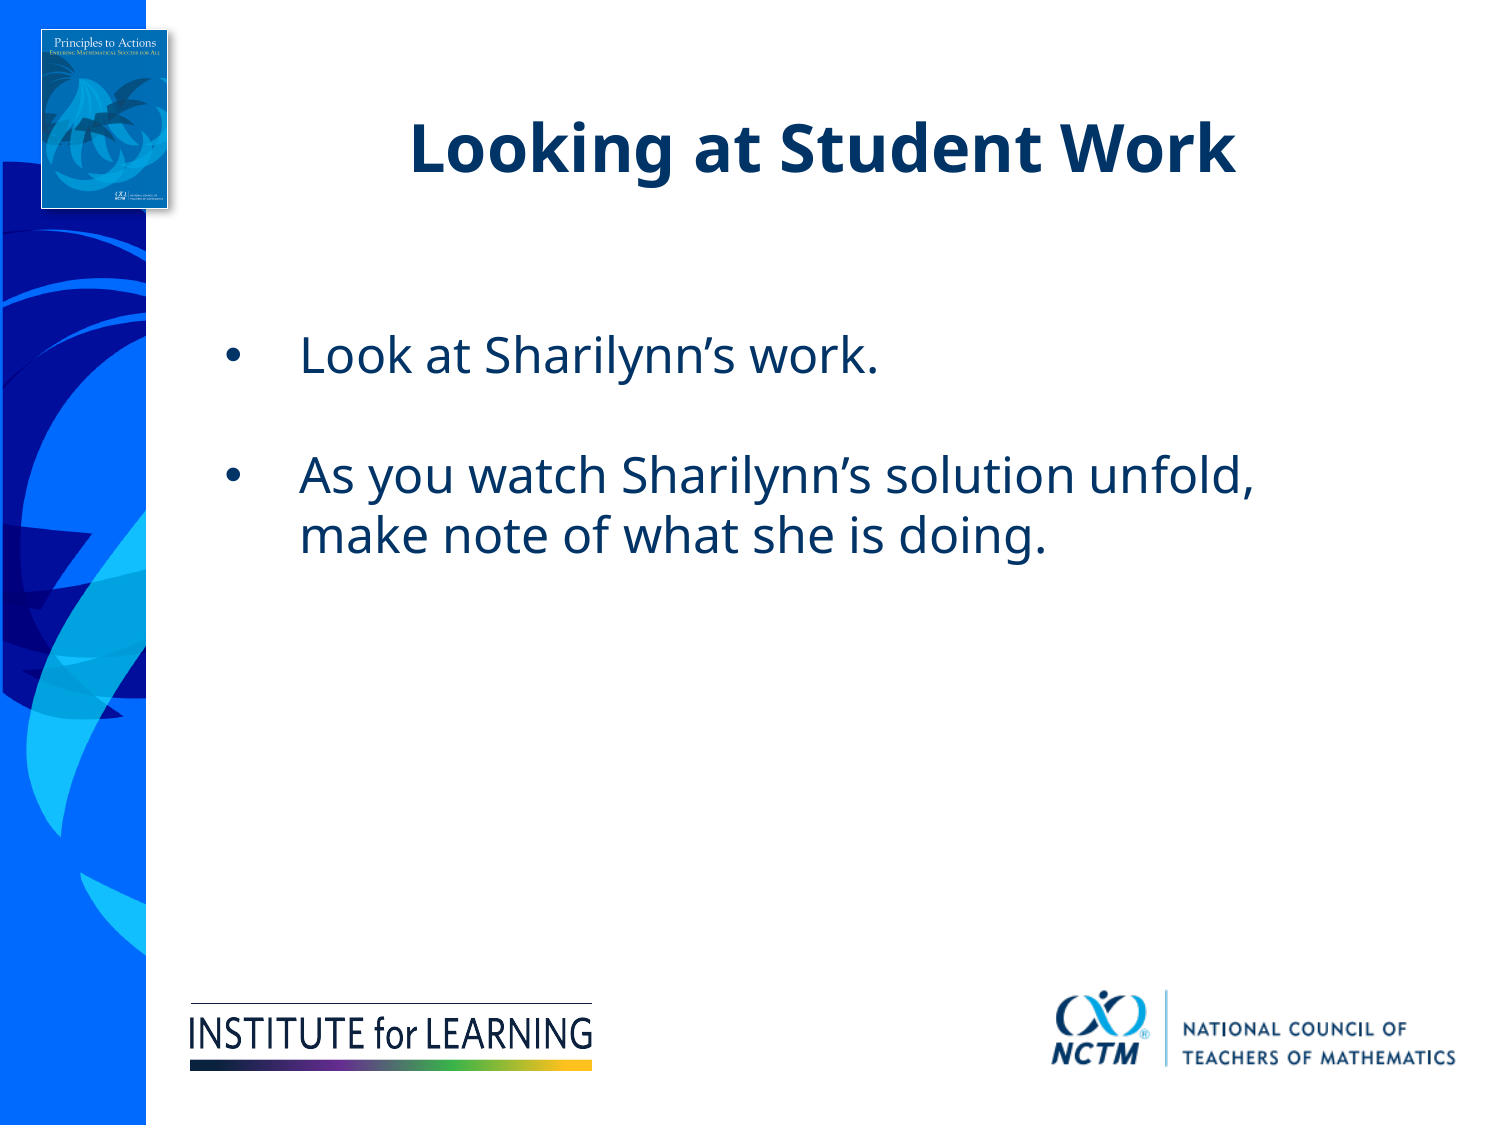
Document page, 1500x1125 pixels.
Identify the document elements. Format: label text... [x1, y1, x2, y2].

picture [1034, 969, 1474, 1085]
text_box Look at Sharilynn’s work. As you watch Sharilynn’s solution unfold, make note of what she is doing. [209, 316, 1364, 1004]
text_box Looking at Student Work [151, 52, 1500, 240]
picture [190, 1003, 592, 1072]
picture [0, 0, 168, 1125]
